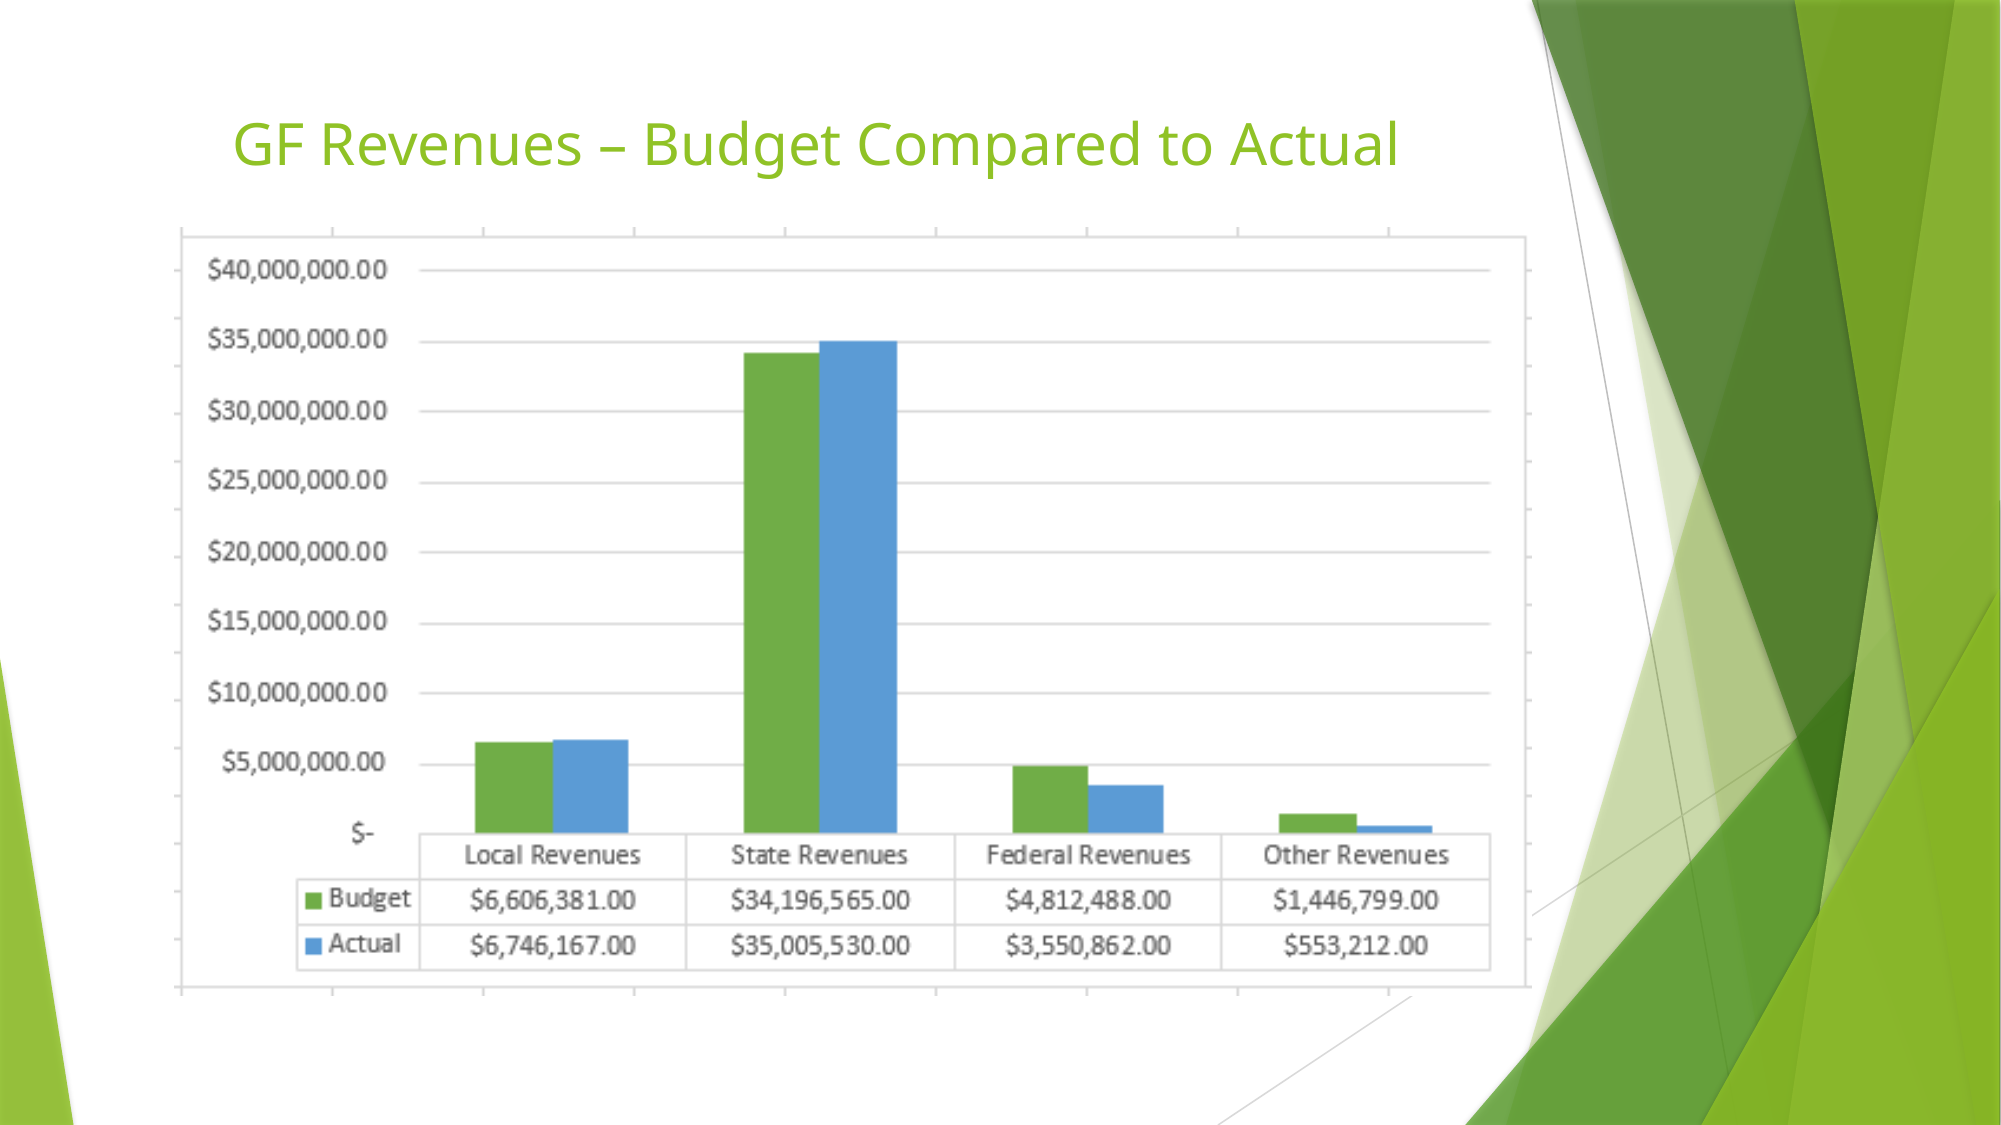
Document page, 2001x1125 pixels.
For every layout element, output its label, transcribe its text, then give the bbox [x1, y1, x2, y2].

picture [174, 227, 1533, 997]
title GF Revenues – Budget Compared to Actual [111, 99, 1522, 195]
